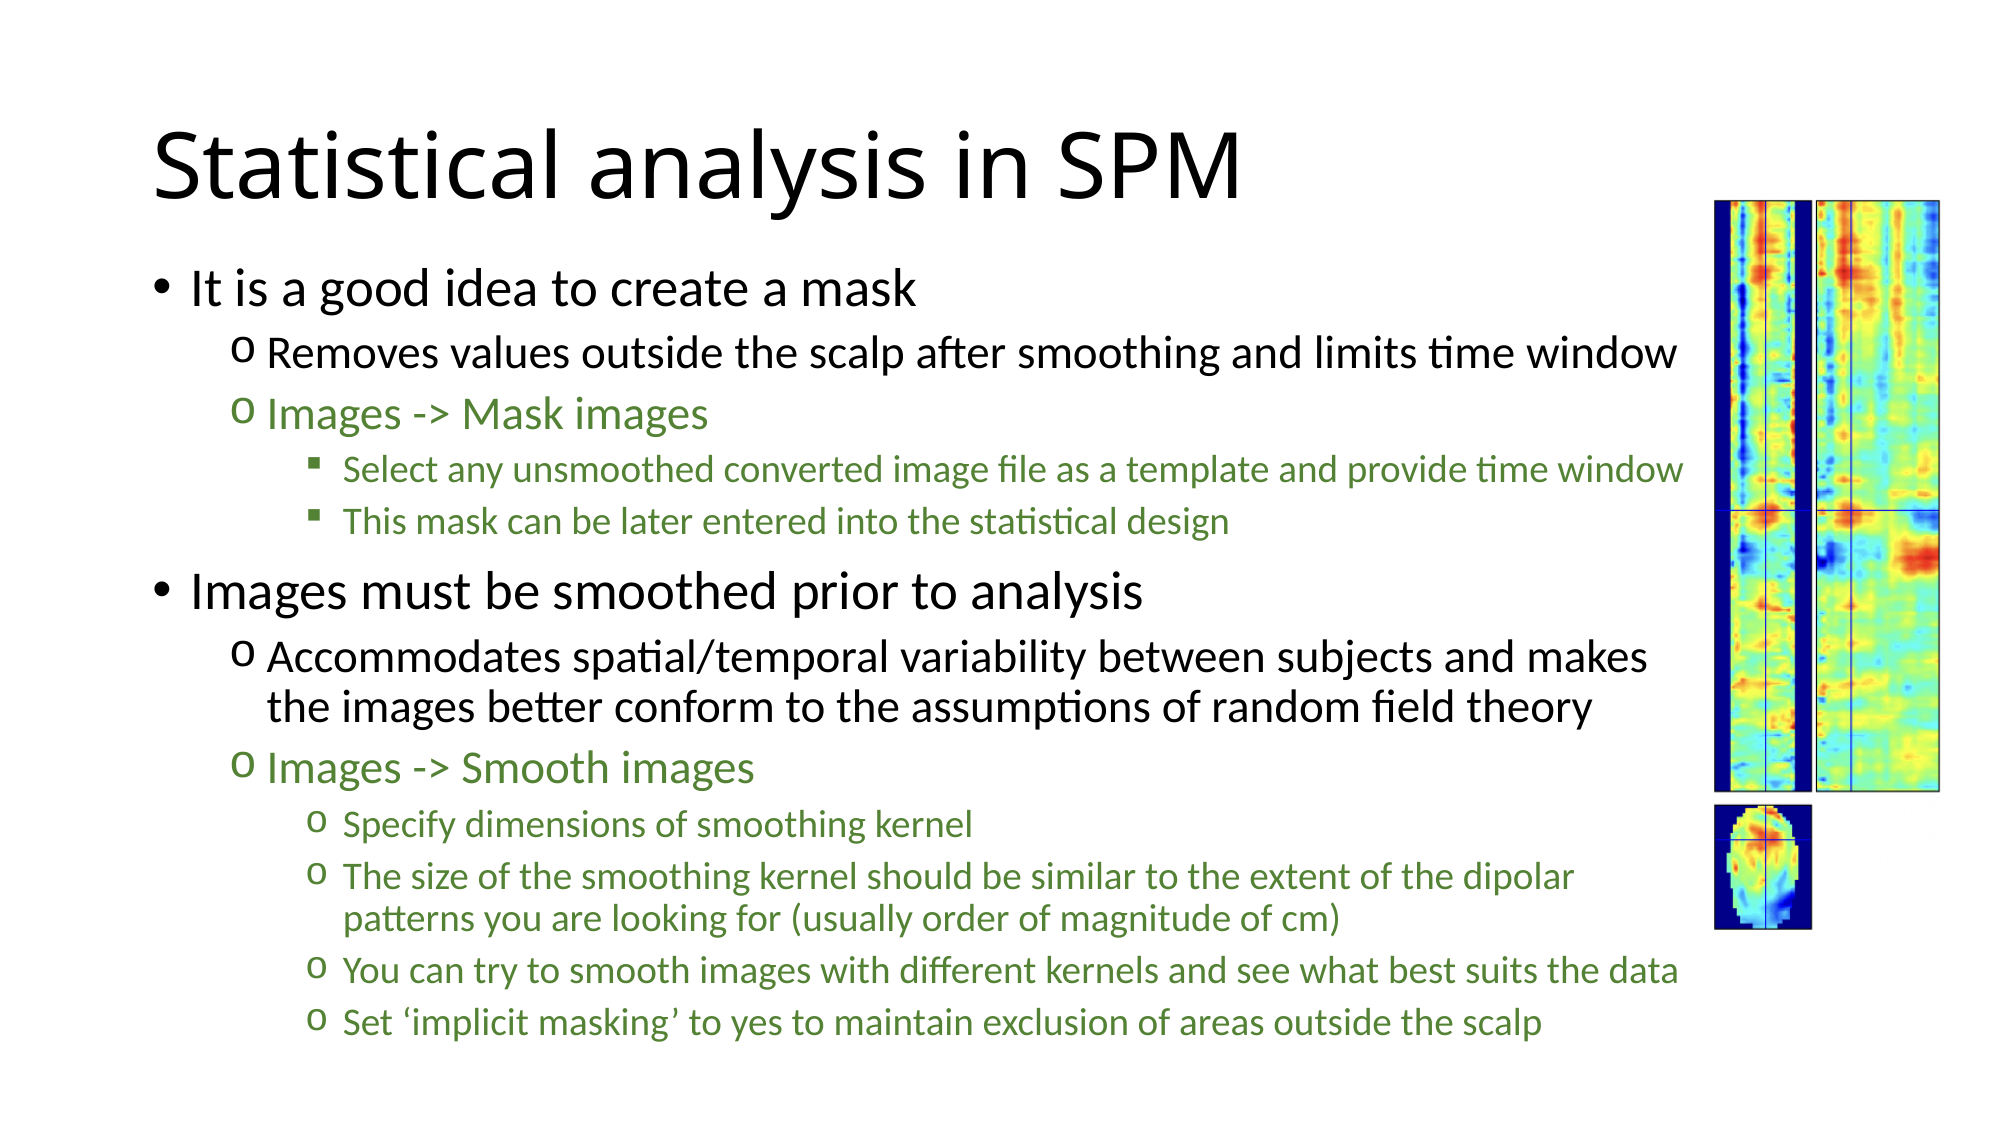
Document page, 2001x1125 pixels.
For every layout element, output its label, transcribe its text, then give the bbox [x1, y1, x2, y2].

list It is a good idea to create a mask Removes values outside the scalp after smoothing and limits time window Images -> Mask images Select any unsmoothed converted image file as a template and provide time window This mask can be later entered into the statistical design Images must be smoothed prior to analysis Accommodates spatial/temporal variability between subjects and makes the images better conform to the assumptions of random field theory Images -> Smooth images Specify dimensions of smoothing kernel The size of the smoothing kernel should be similar to the extent of the dipolar patterns you are looking for (usually order of magnitude of cm) You can try to smooth images with different kernels and see what best suits the data Set ‘implicit masking’ to yes to maintain exclusion of areas outside the scalp [137, 251, 1711, 1096]
picture [1710, 193, 1950, 932]
title Statistical analysis in SPM [137, 59, 1863, 251]
